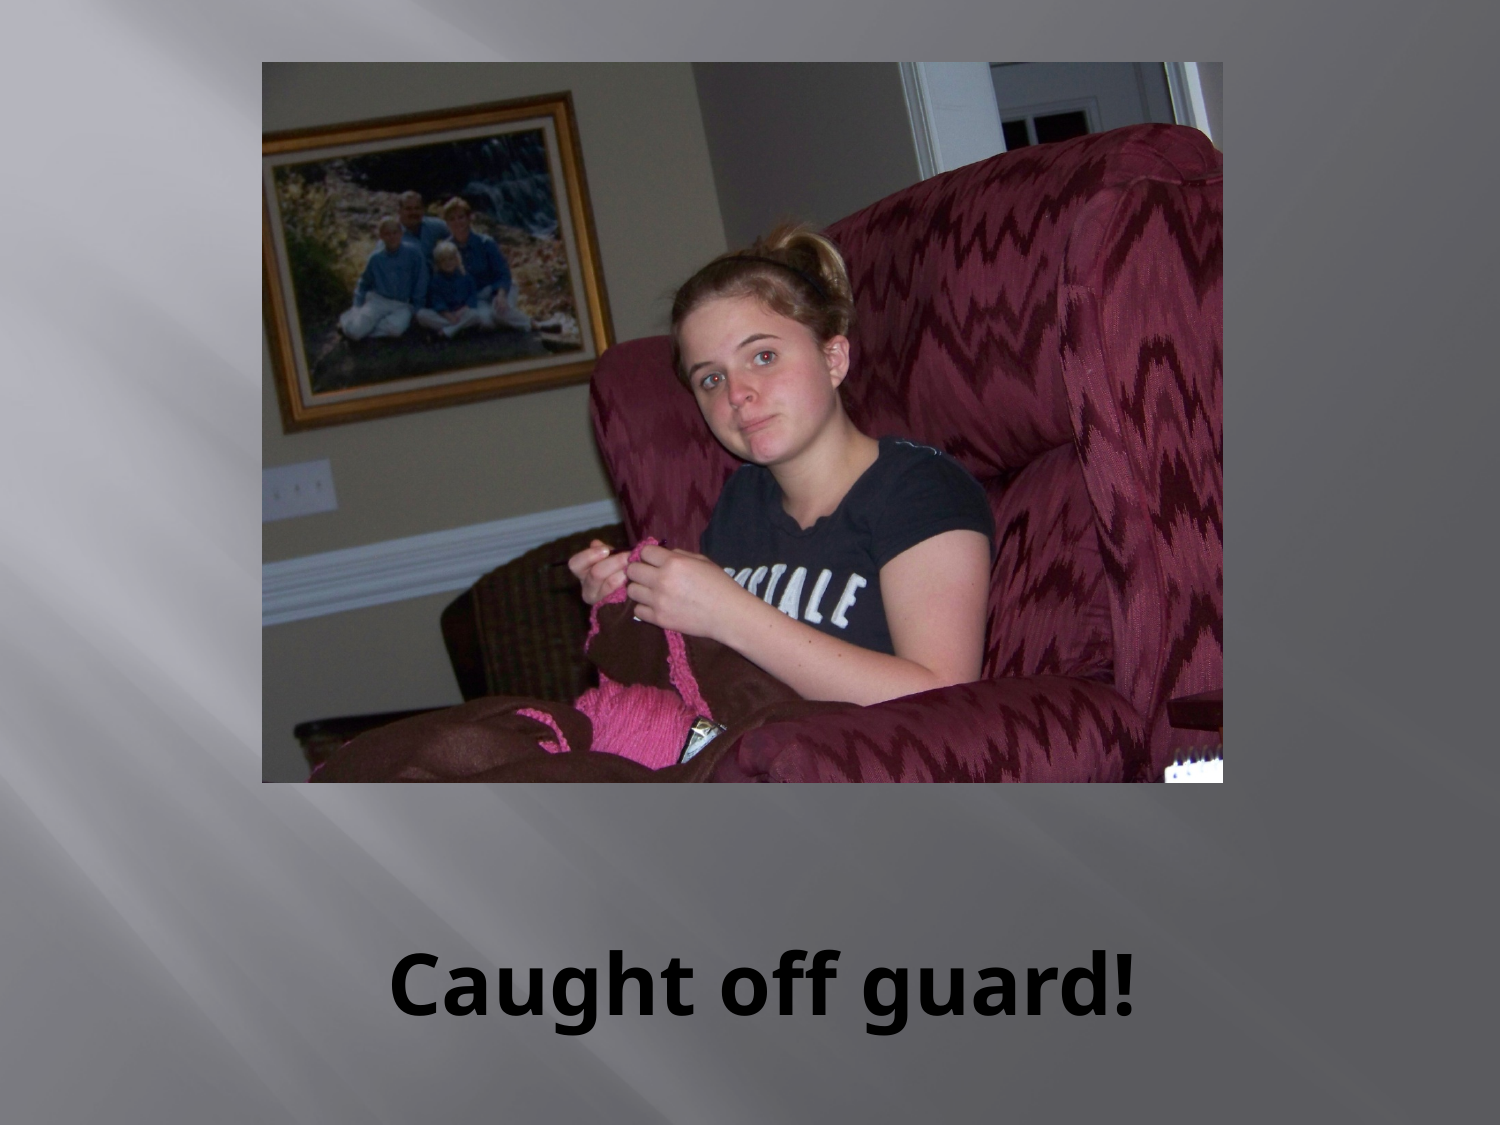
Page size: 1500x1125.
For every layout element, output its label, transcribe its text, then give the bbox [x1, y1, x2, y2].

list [262, 62, 1223, 783]
title Caught off guard! [87, 887, 1438, 1075]
